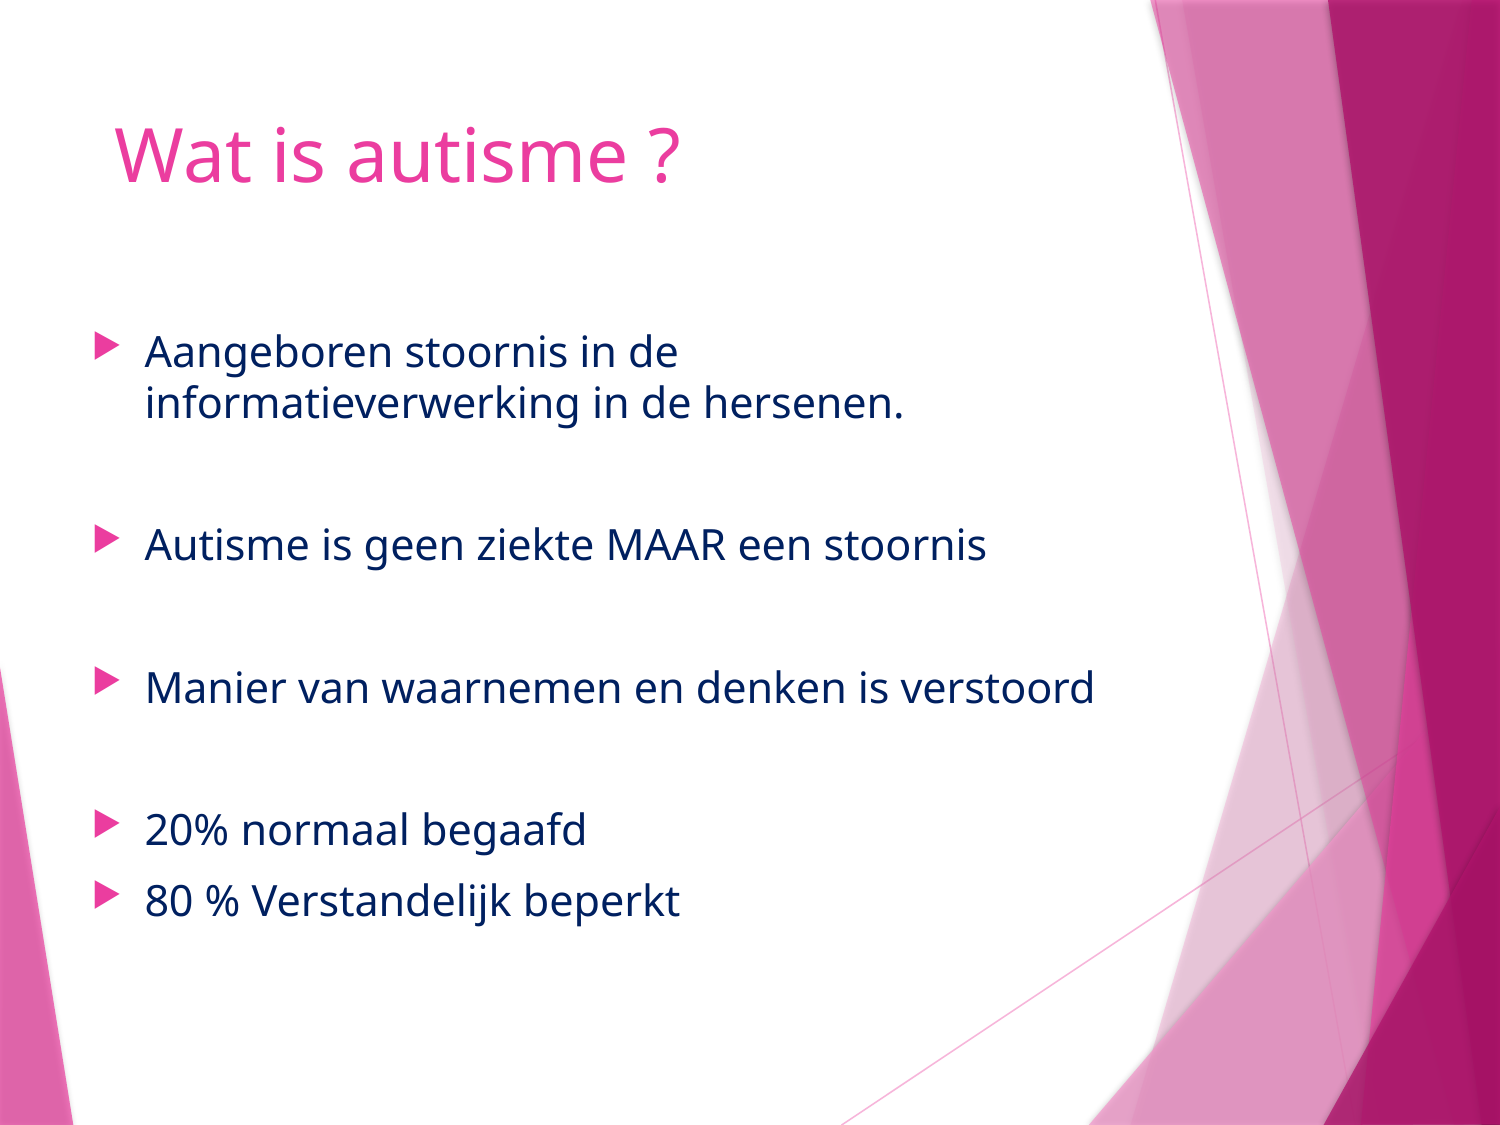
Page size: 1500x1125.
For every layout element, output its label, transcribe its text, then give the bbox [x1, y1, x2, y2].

title Wat is autisme ? [99, 99, 1142, 317]
list Aangeboren stoornis in de informatieverwerking in de hersenen. Autisme is geen ziekte MAAR een stoornis Manier van waarnemen en denken is verstoord 20% normaal begaafd 80 % Verstandelijk beperkt [76, 316, 1118, 954]
